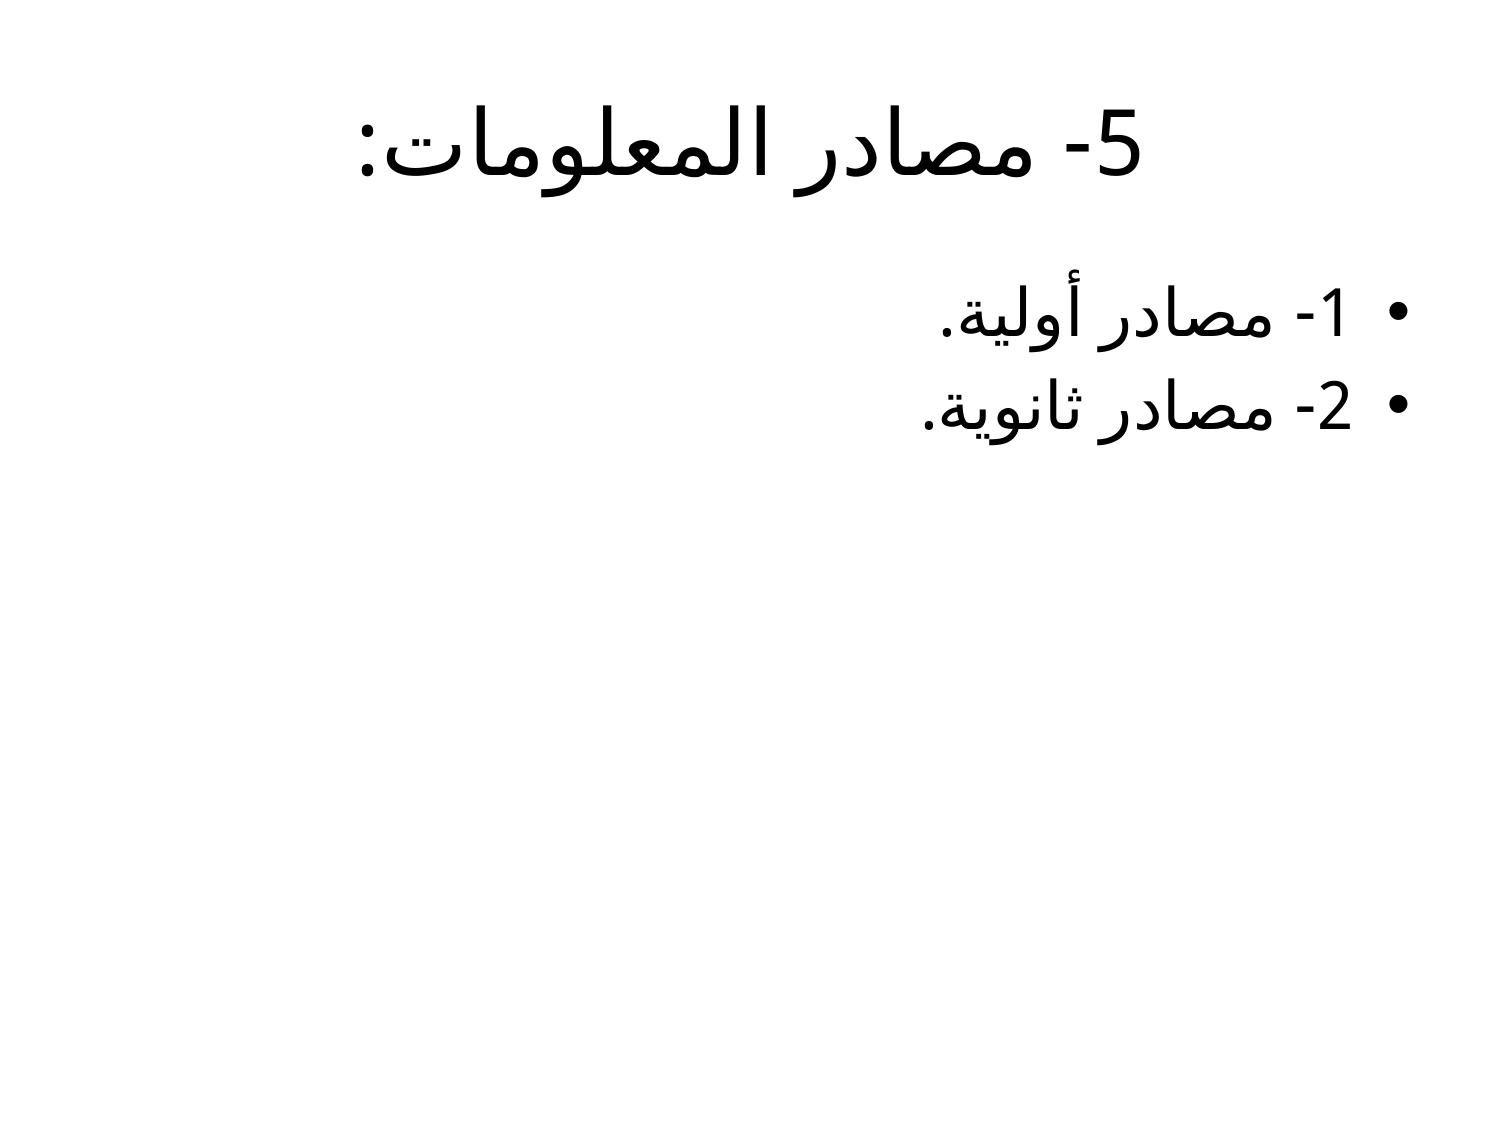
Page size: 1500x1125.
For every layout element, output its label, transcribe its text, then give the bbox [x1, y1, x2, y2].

list 1- مصادر أولية. 2- مصادر ثانوية. [75, 262, 1425, 1005]
title 5- مصادر المعلومات: [75, 45, 1425, 233]
